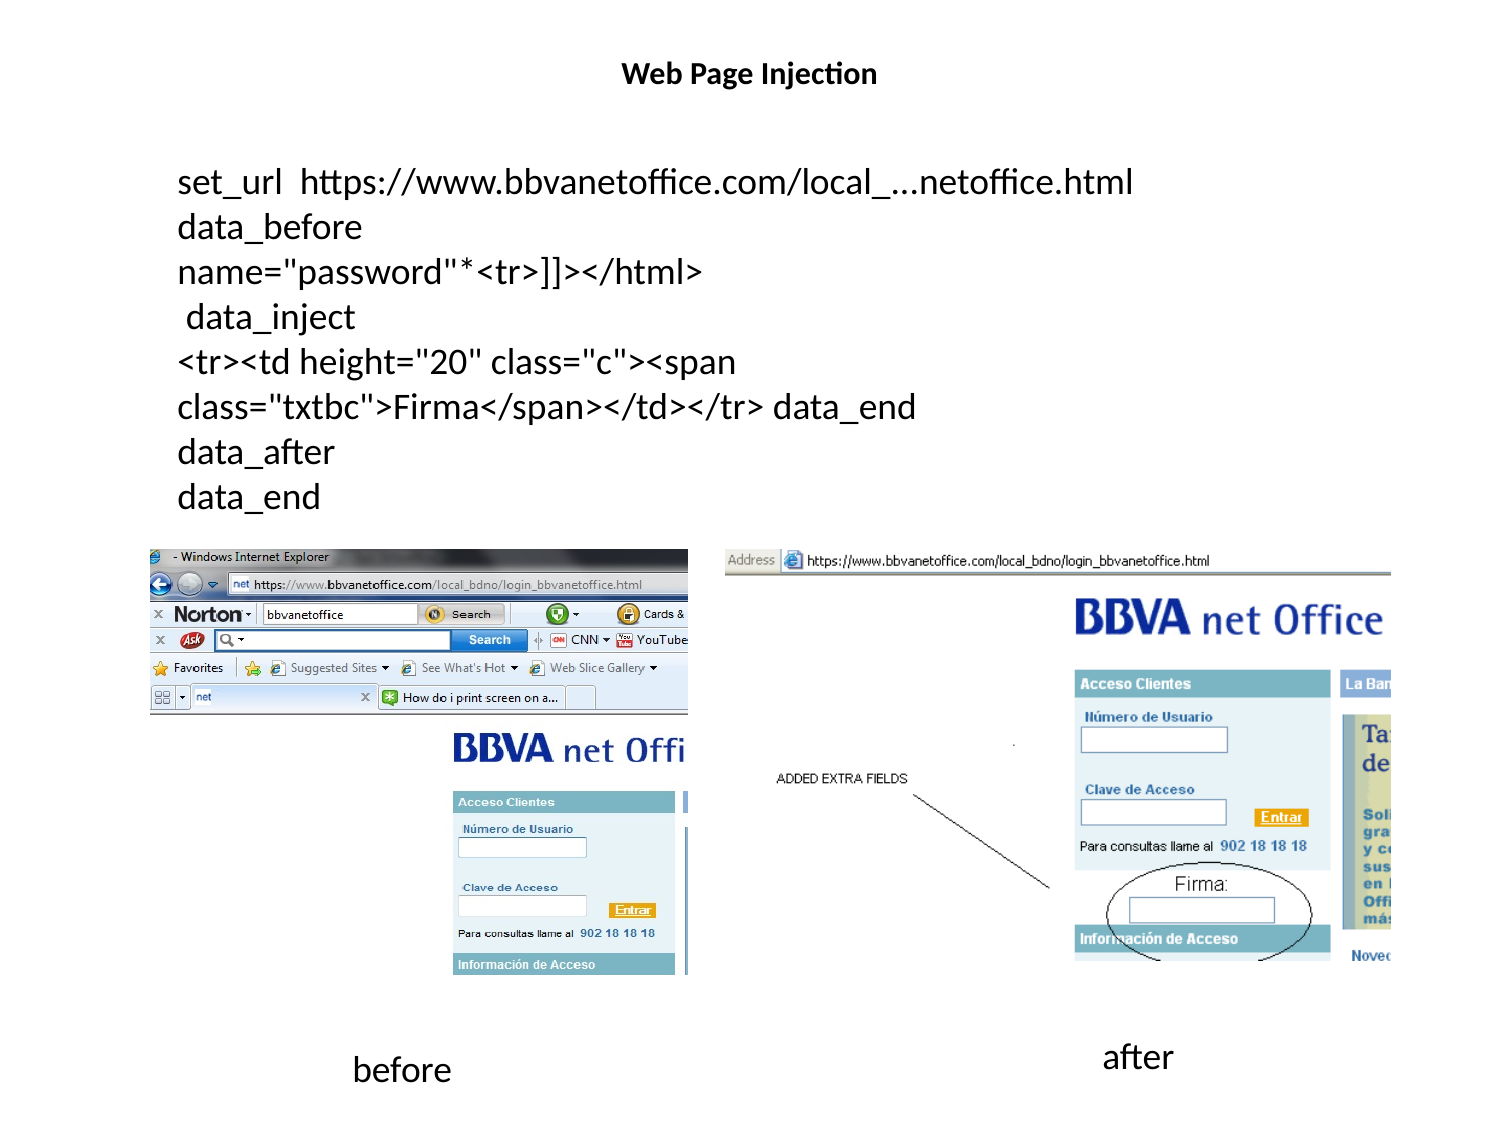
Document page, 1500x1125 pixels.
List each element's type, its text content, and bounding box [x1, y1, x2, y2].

text_box after [1087, 1024, 1363, 1085]
picture [149, 549, 688, 976]
title Web Page Injection [75, 45, 1425, 138]
text_box set_url https://www.bbvanetoffice.com/local_...netoffice.html data_before name="password"*<tr>]]></html> data_inject <tr><td height="20" class="c"><span class="txtbc">Firma</span></td></tr> data_end data_after data_end [162, 149, 1338, 570]
text_box before [337, 1037, 613, 1098]
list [724, 549, 1391, 962]
